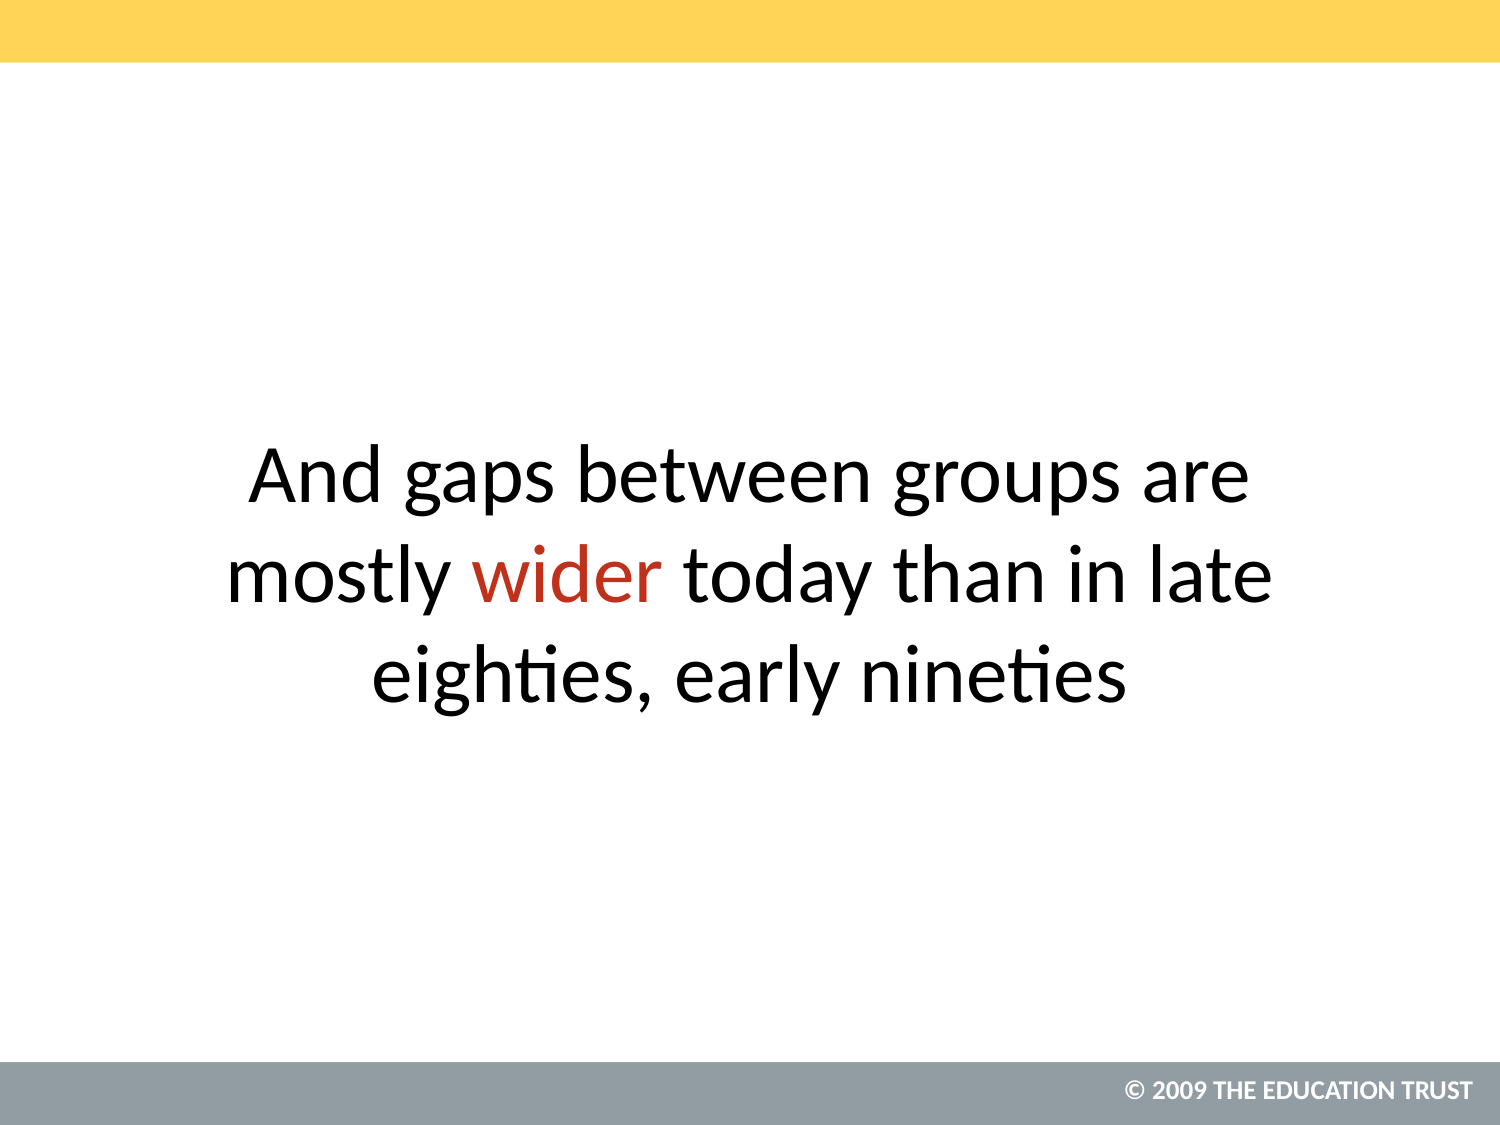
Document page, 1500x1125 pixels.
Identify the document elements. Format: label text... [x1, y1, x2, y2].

title And gaps between groups are mostly wider today than in late eighties, early nineties [112, 274, 1388, 863]
